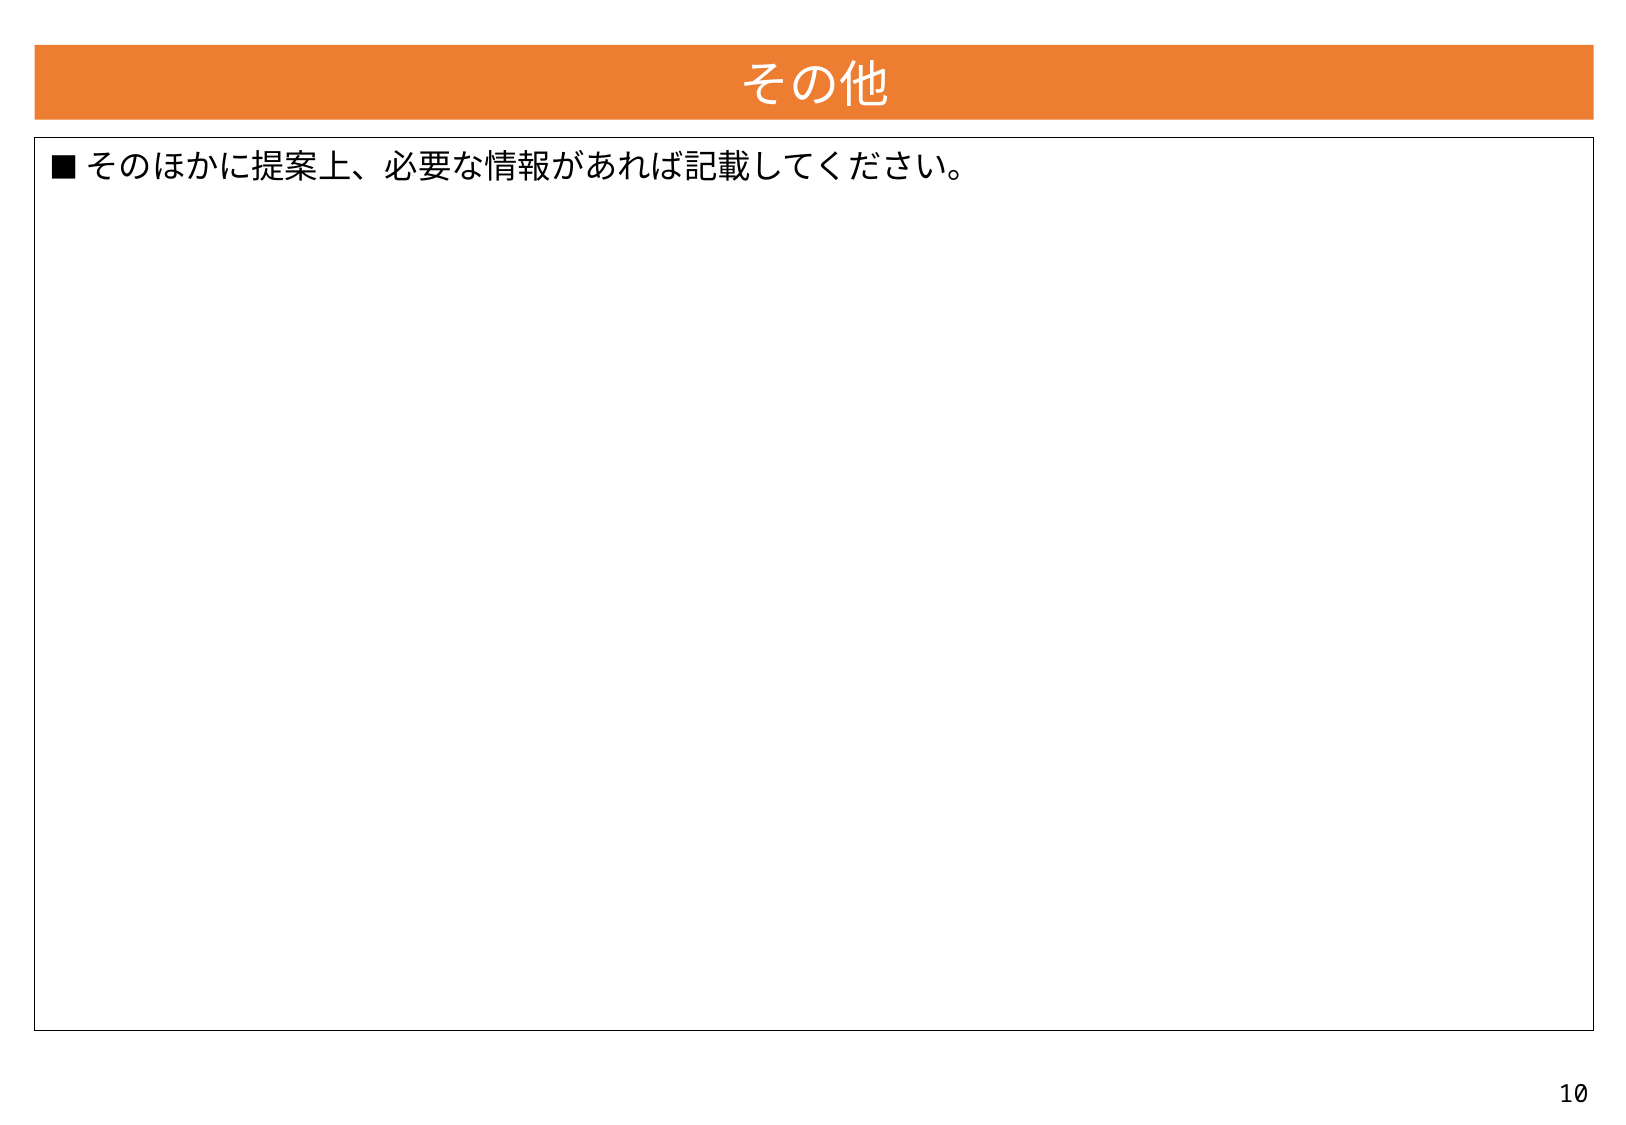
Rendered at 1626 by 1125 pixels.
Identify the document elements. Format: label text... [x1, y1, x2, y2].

text_box 10 [1521, 1065, 1625, 1125]
text_box ■そのほかに提案上、必要な情報があれば記載してください。 [34, 137, 1594, 1031]
text_box その他 [34, 44, 1594, 120]
